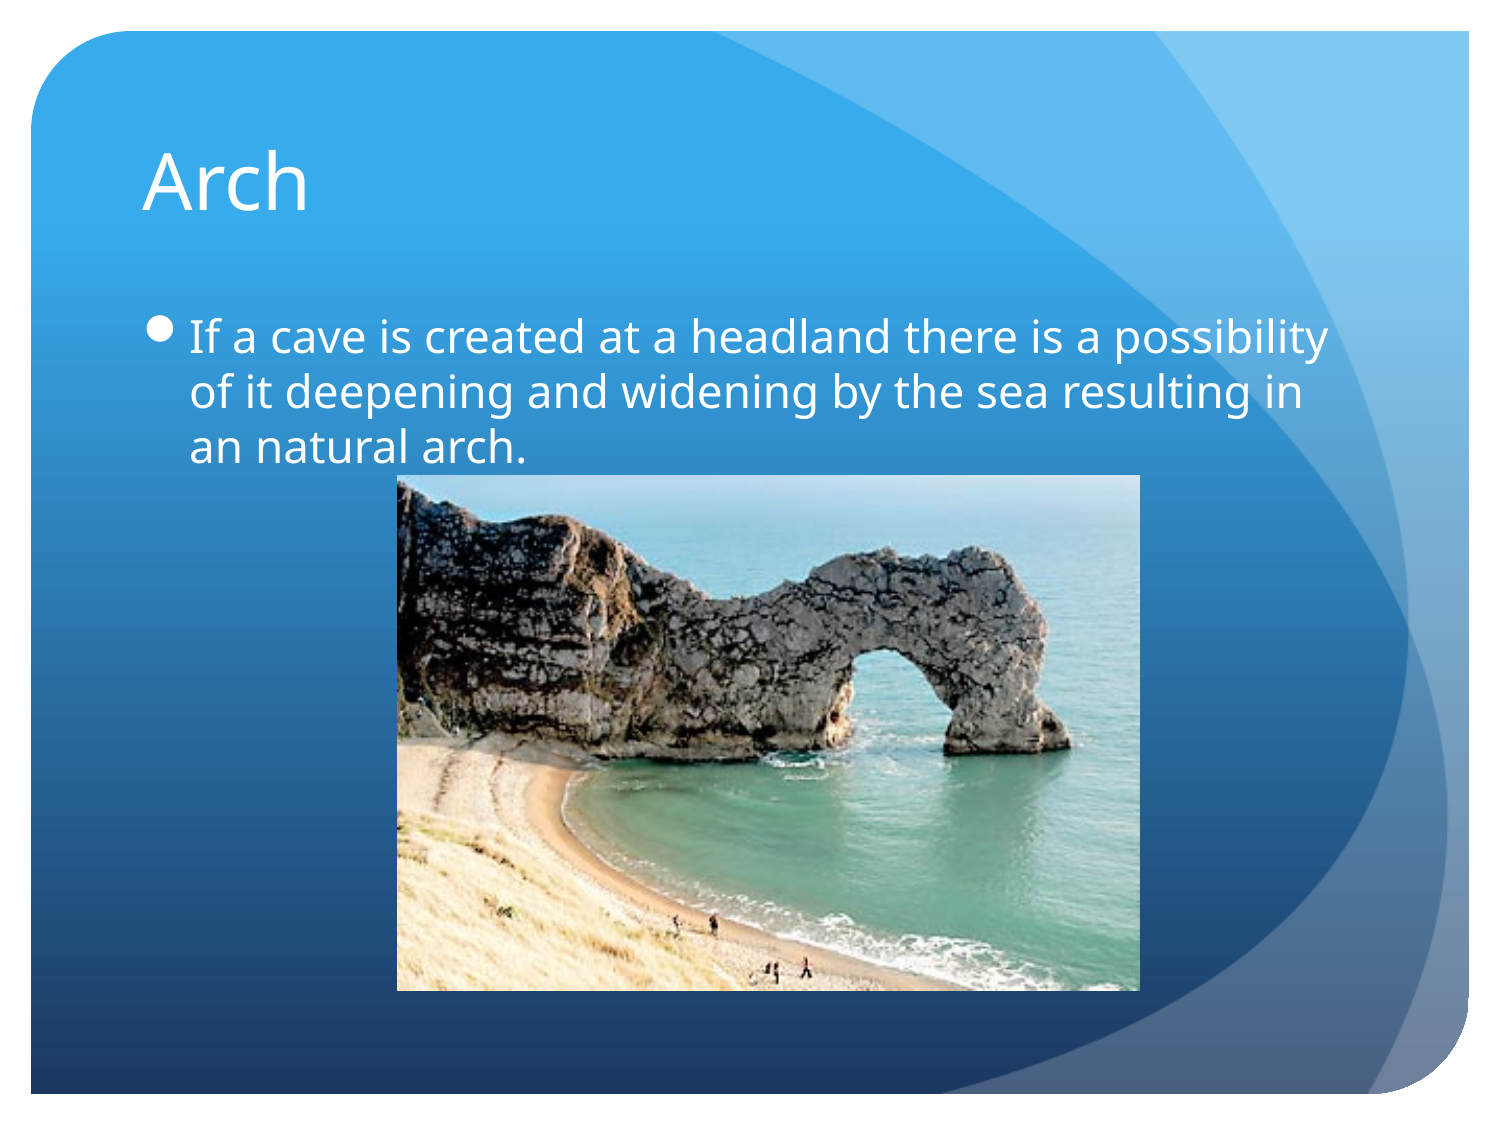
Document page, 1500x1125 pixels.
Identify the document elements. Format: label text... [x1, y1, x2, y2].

list If a cave is created at a headland there is a possibility of it deepening and widening by the sea resulting in an natural arch. [127, 299, 1372, 991]
title Arch [127, 62, 1372, 234]
picture [24, 30, 1473, 1094]
